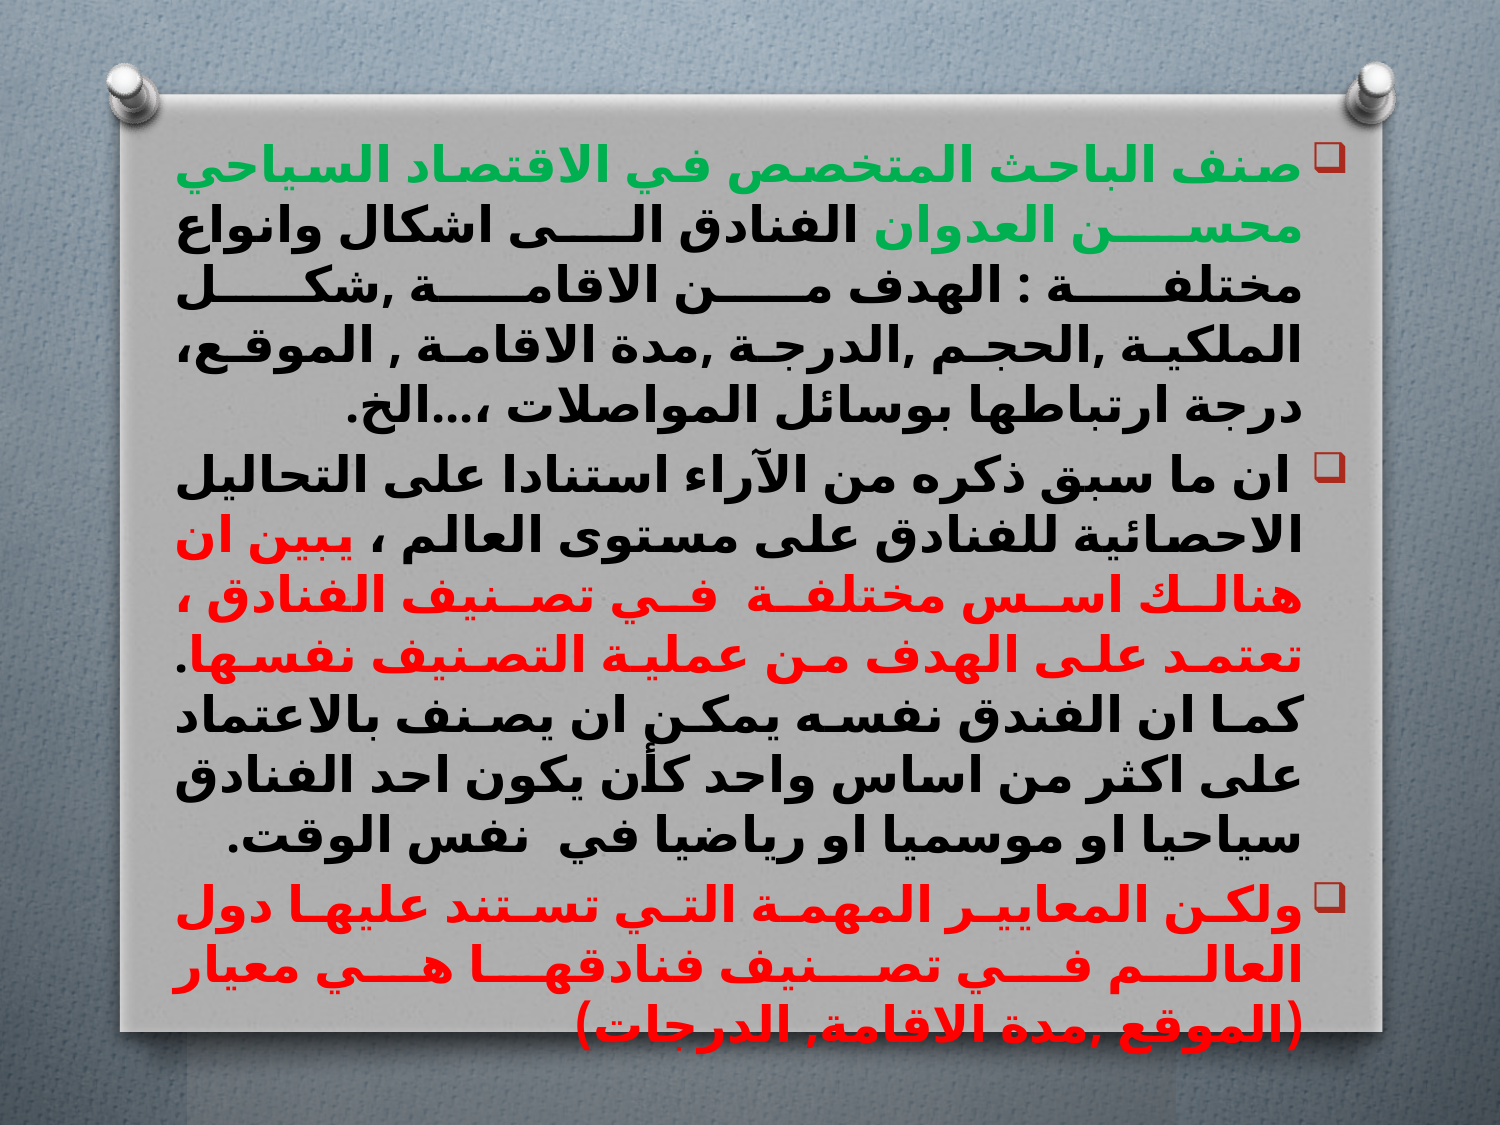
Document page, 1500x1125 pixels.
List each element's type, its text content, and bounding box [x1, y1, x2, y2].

picture [1317, 35, 1439, 151]
list صنف الباحث المتخصص في الاقتصاد السياحي محسن العدوان الفنادق الى اشكال وانواع مختلفة : الهدف من الاقامة ,شكل الملكية ,الحجم ,الدرجة ,مدة الاقامة , الموقع، درجة ارتباطها بوسائل المواصلات ،...الخ. ان ما سبق ذكره من الآراء استنادا على التحاليل الاحصائية للفنادق على مستوى العالم ، يبين ان هنالك اسس مختلفة في تصنيف الفنادق ، تعتمد على الهدف من عملية التصنيف نفسها. كما ان الفندق نفسه يمكن ان يصنف بالاعتماد على اكثر من اساس واحد كأن يكون احد الفنادق سياحيا او موسميا او رياضيا في نفس الوقت. ولكن المعايير المهمة التي تستند عليها دول العالم في تصنيف فنادقها هي معيار (الموقع ,مدة الاقامة, الدرجات) [159, 125, 1365, 939]
picture [75, 29, 198, 153]
